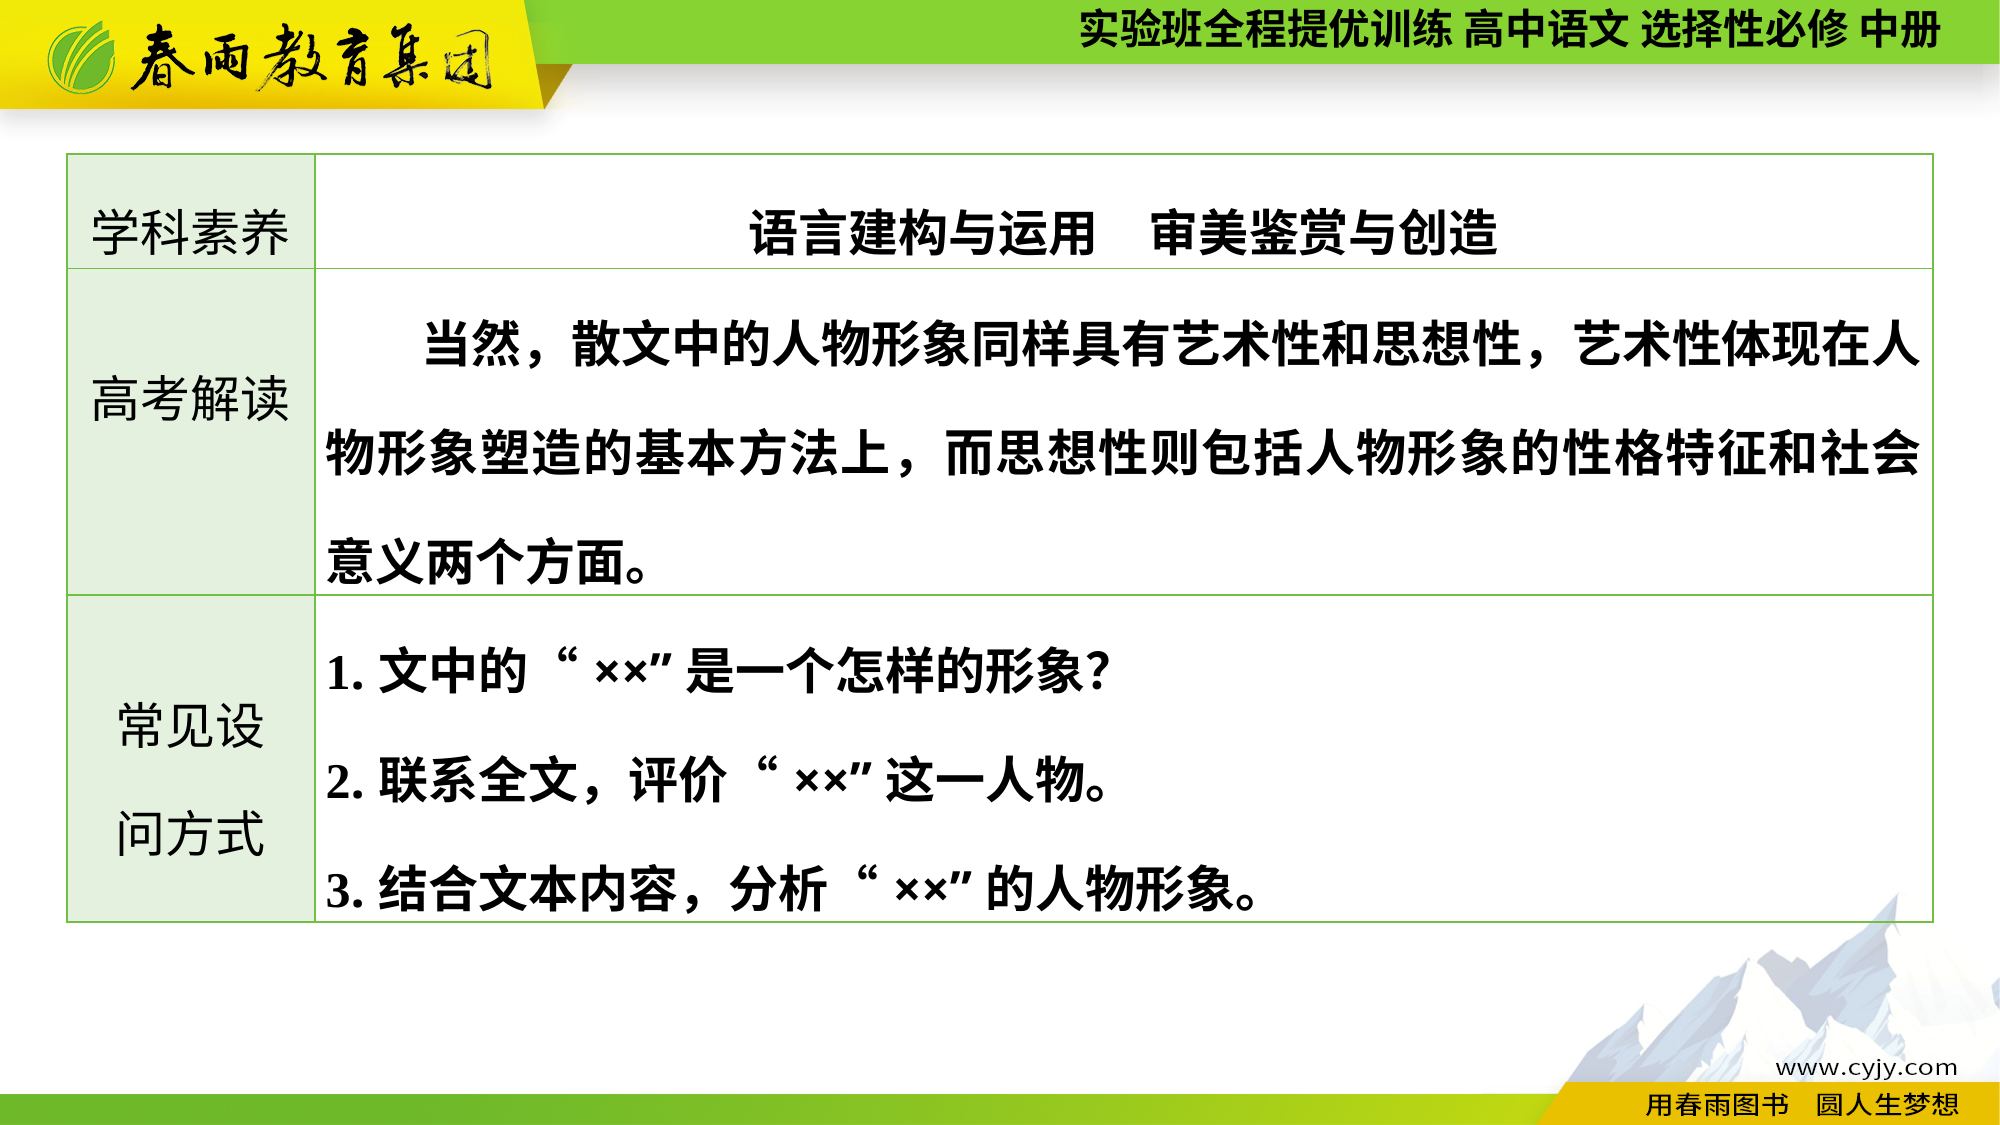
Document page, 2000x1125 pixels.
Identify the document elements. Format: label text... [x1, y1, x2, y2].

table_cell 常见设 问方式 [68, 596, 314, 921]
table_cell 1.文中的“××”是一个怎样的形象？ 2.联系全文，评价“××”这一人物。 3.结合文本内容，分析“××”的人物形象。 [316, 596, 1932, 921]
picture [0, 0, 2000, 1125]
table_header 语言建构与运用 审美鉴赏与创造 [316, 155, 1932, 268]
table_cell 当然，散文中的人物形象同样具有艺术性和思想性，艺术性体现在人物形象塑造的基本方法上，而思想性则包括人物形象的性格特征和社会意义两个方面。 [316, 269, 1932, 594]
table_cell 高考解读 [68, 269, 314, 594]
table_header 学科素养 [68, 155, 314, 268]
